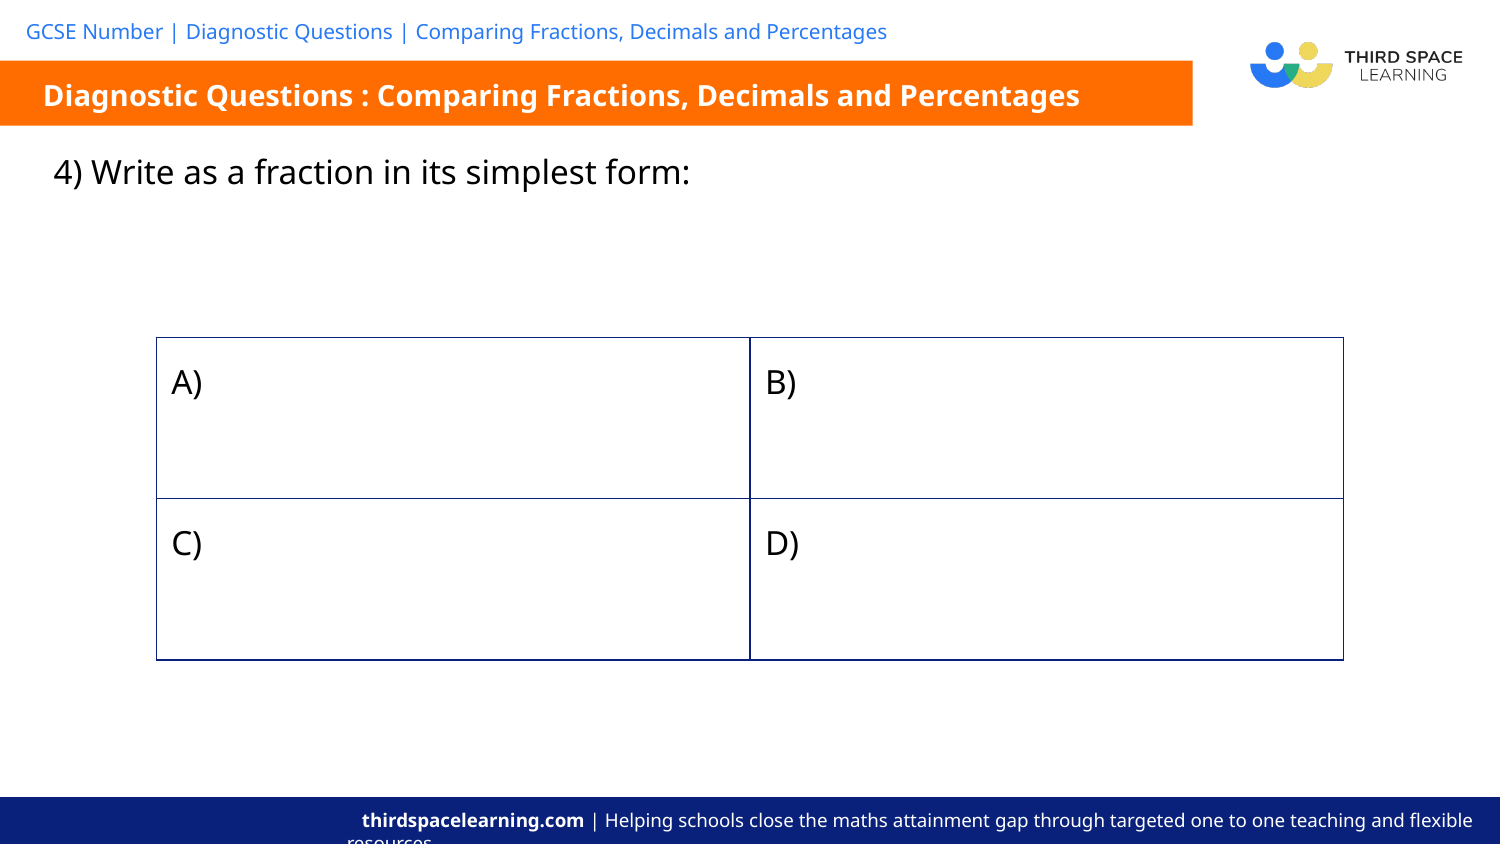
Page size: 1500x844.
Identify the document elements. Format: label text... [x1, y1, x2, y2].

picture [1250, 33, 1465, 99]
text_box Diagnostic Questions : Comparing Fractions, Decimals and Percentages [27, 61, 1184, 127]
